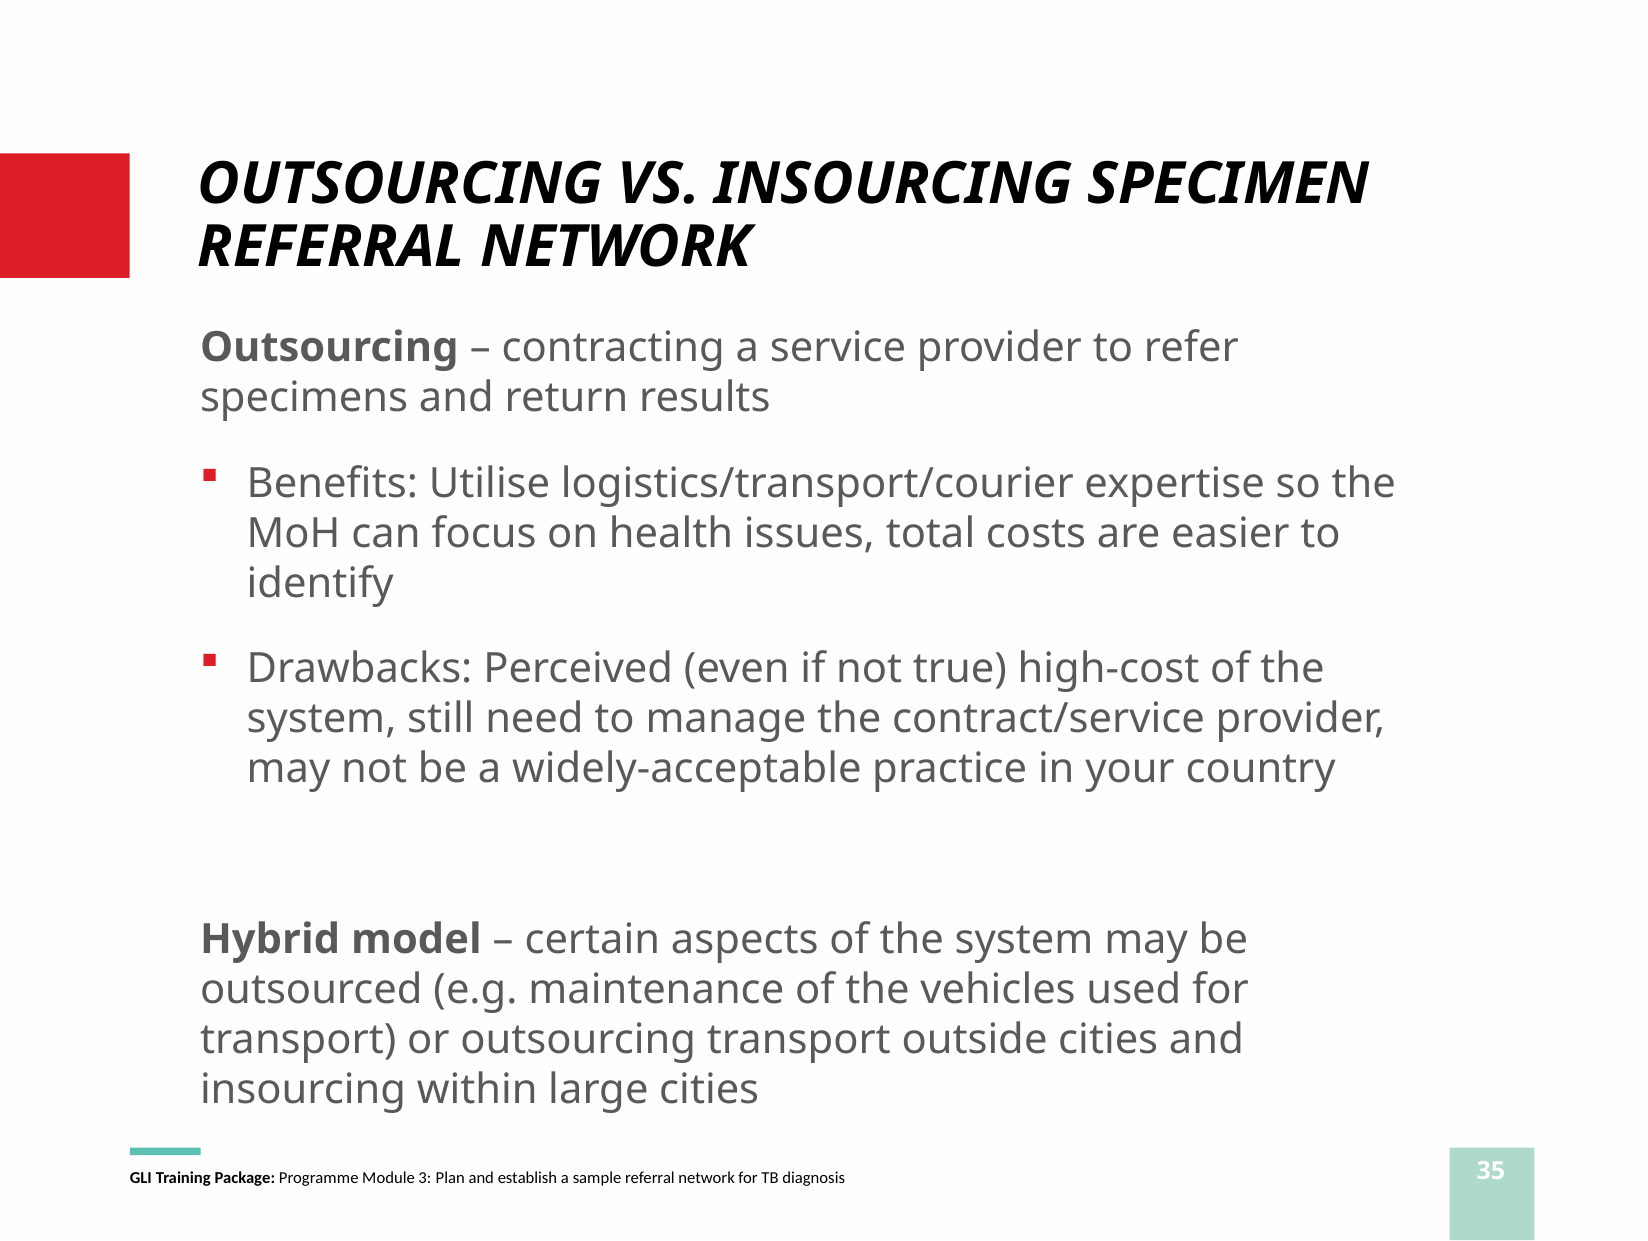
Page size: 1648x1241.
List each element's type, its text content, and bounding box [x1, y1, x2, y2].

title OUTSOURCING VS. INSOURCING SPECIMEN REFERRAL NETWORK [197, 153, 1450, 278]
list Outsourcing – contracting a service provider to refer specimens and return results Benefits: Utilise logistics/transport/courier expertise so the MoH can focus on health issues, total costs are easier to identify Drawbacks: Perceived (even if not true) high-cost of the system, still need to manage the contract/service provider, may not be a widely-acceptable practice in your country Hybrid model – certain aspects of the system may be outsourced (e.g. maintenance of the vehicles used for transport) or outsourcing transport outside cities and insourcing within large cities [200, 320, 1452, 1160]
